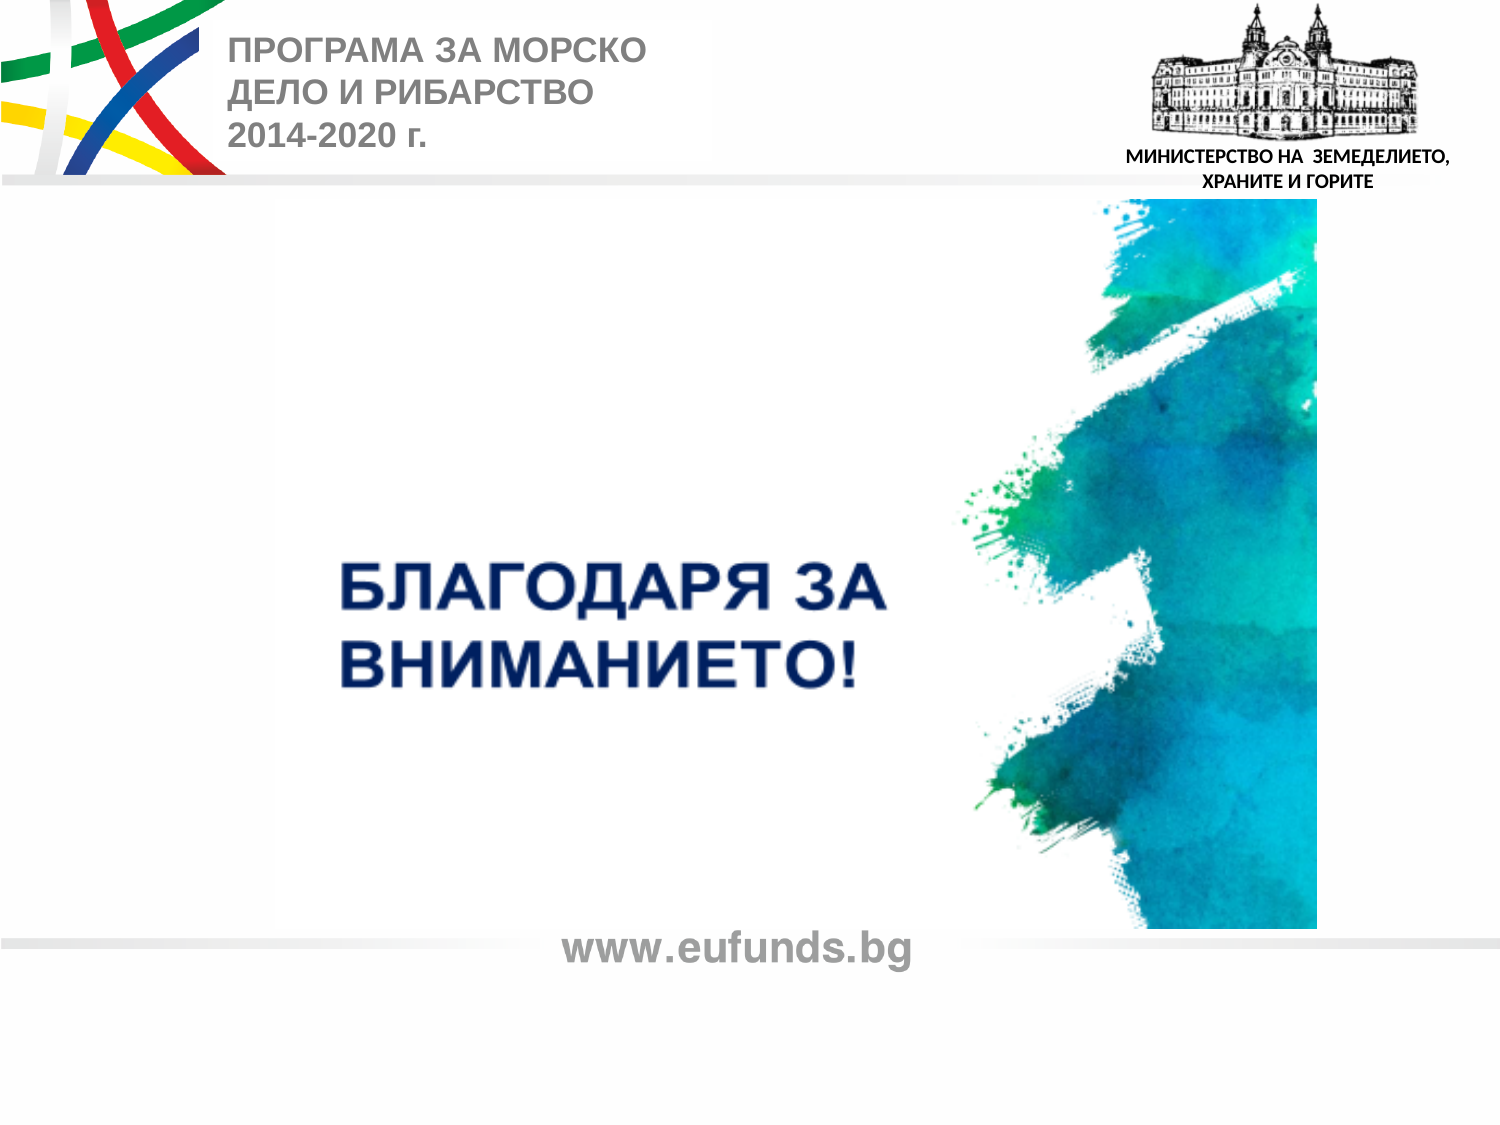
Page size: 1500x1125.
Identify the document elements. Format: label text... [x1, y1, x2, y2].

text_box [1093, 0, 1482, 201]
picture [0, 0, 1500, 1125]
text_box ПРОГРАМА ЗА МОРСКО ДЕЛО И РИБАРСТВО 2014-2020 г. [212, 19, 713, 162]
